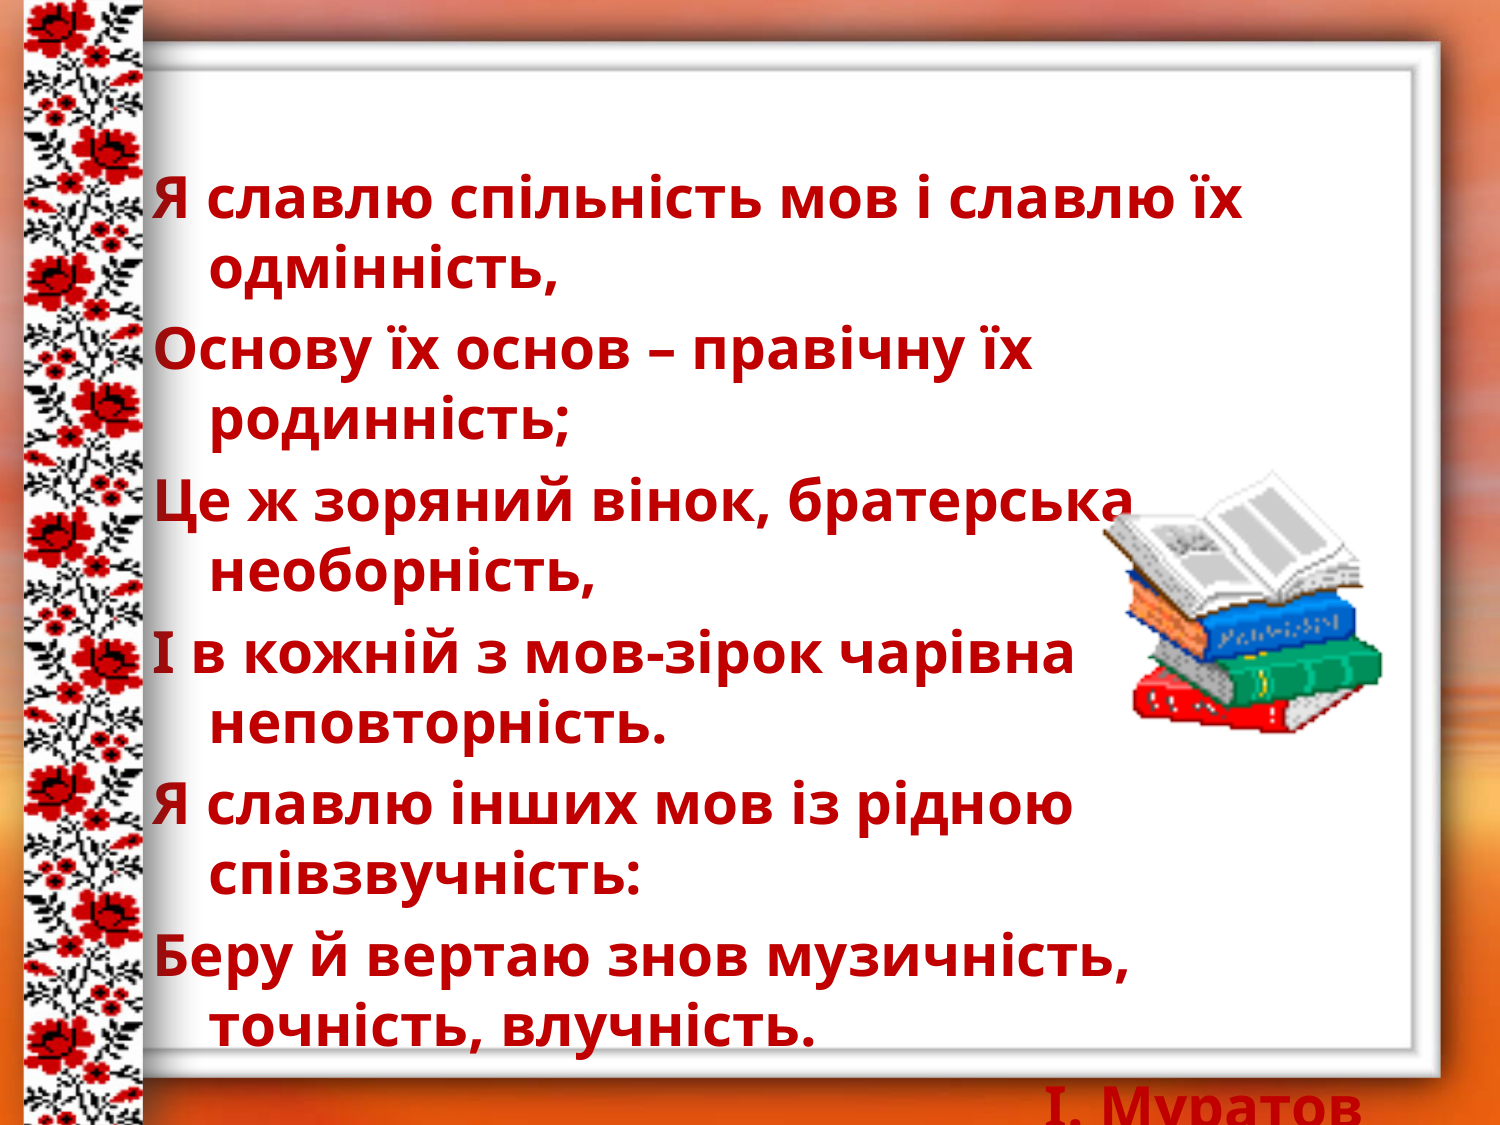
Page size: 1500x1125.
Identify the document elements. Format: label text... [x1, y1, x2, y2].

list Я славлю спільність мов і славлю їх одмінність, Основу їх основ – правічну їх родинність; Це ж зоряний вінок, братерська необорність, І в кожній з мов-зірок чарівна неповторність. Я славлю інших мов із рідною співзвучність: Беру й вертаю знов музичність, точність, влучність. І. Муратов [191, 152, 1395, 1006]
picture [0, 0, 646, 1125]
picture [143, 0, 1500, 1125]
